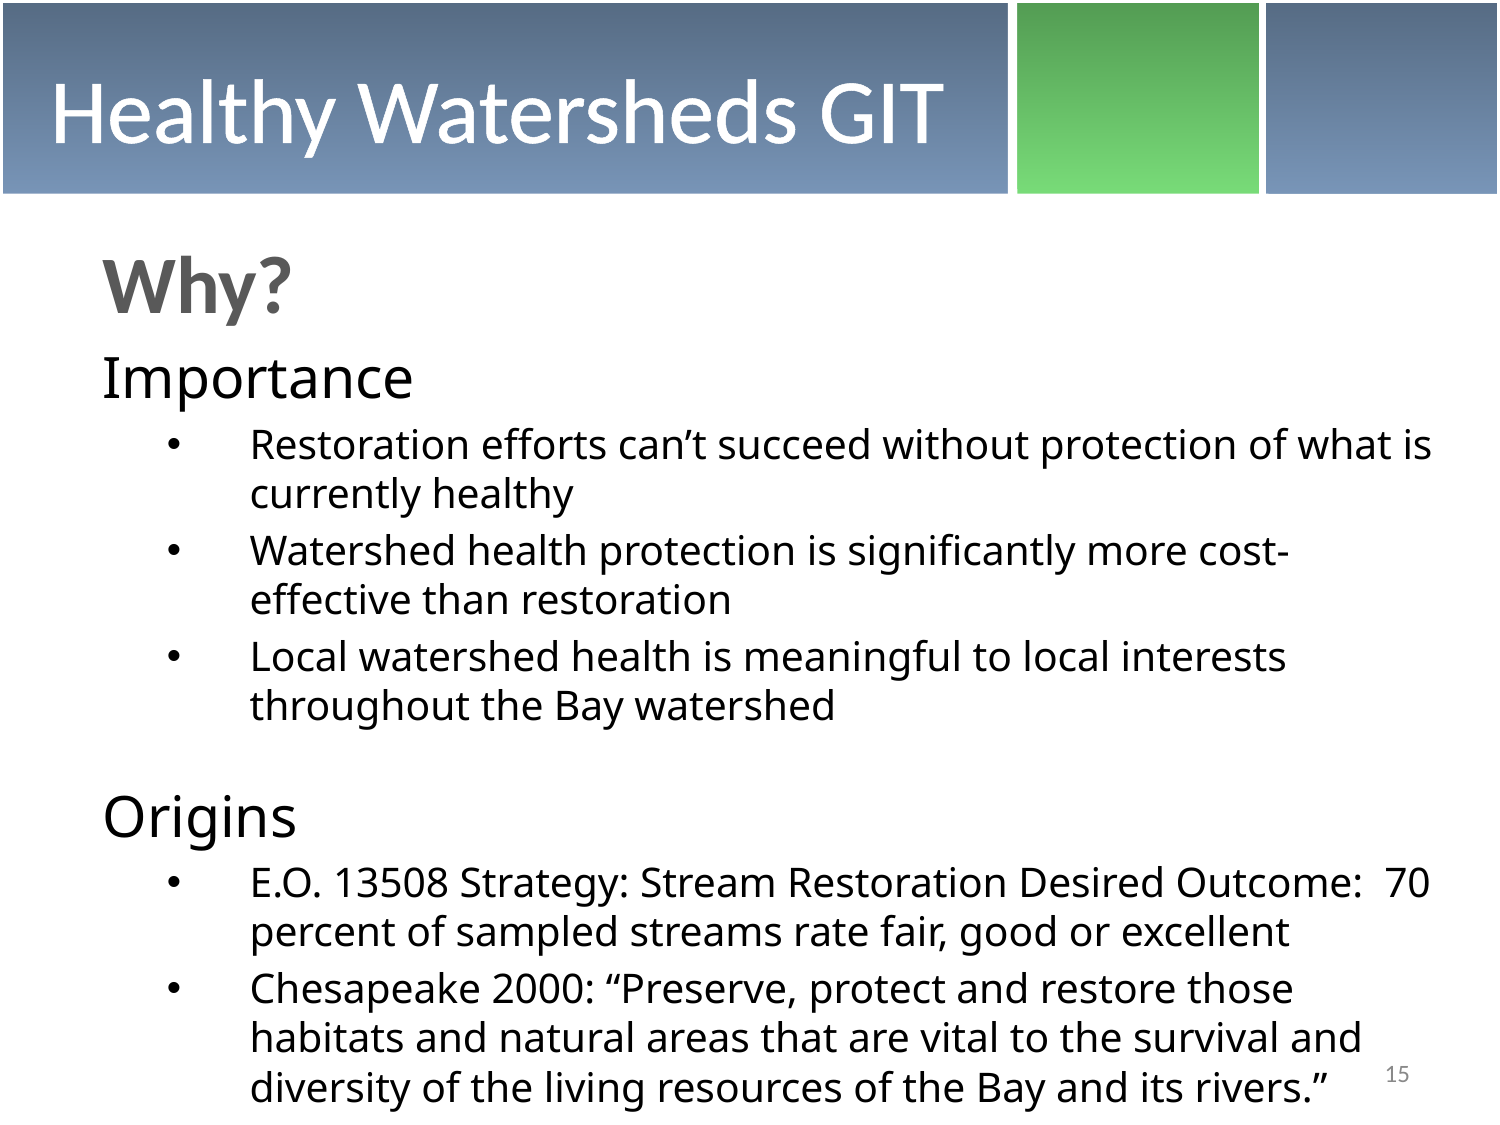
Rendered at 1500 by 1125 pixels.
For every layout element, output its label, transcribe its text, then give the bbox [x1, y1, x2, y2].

slide_number 15 [1074, 1042, 1425, 1103]
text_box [0, 0, 1500, 201]
list Why? Importance Restoration efforts can’t succeed without protection of what is currently healthy Watershed health protection is significantly more cost-effective than restoration Local watershed health is meaningful to local interests throughout the Bay watershed Origins E.O. 13508 Strategy: Stream Restoration Desired Outcome: 70 percent of sampled streams rate fair, good or excellent Chesapeake 2000: “Preserve, protect and restore those habitats and natural areas that are vital to the survival and diversity of the living resources of the Bay and its rivers.” [87, 224, 1450, 1125]
